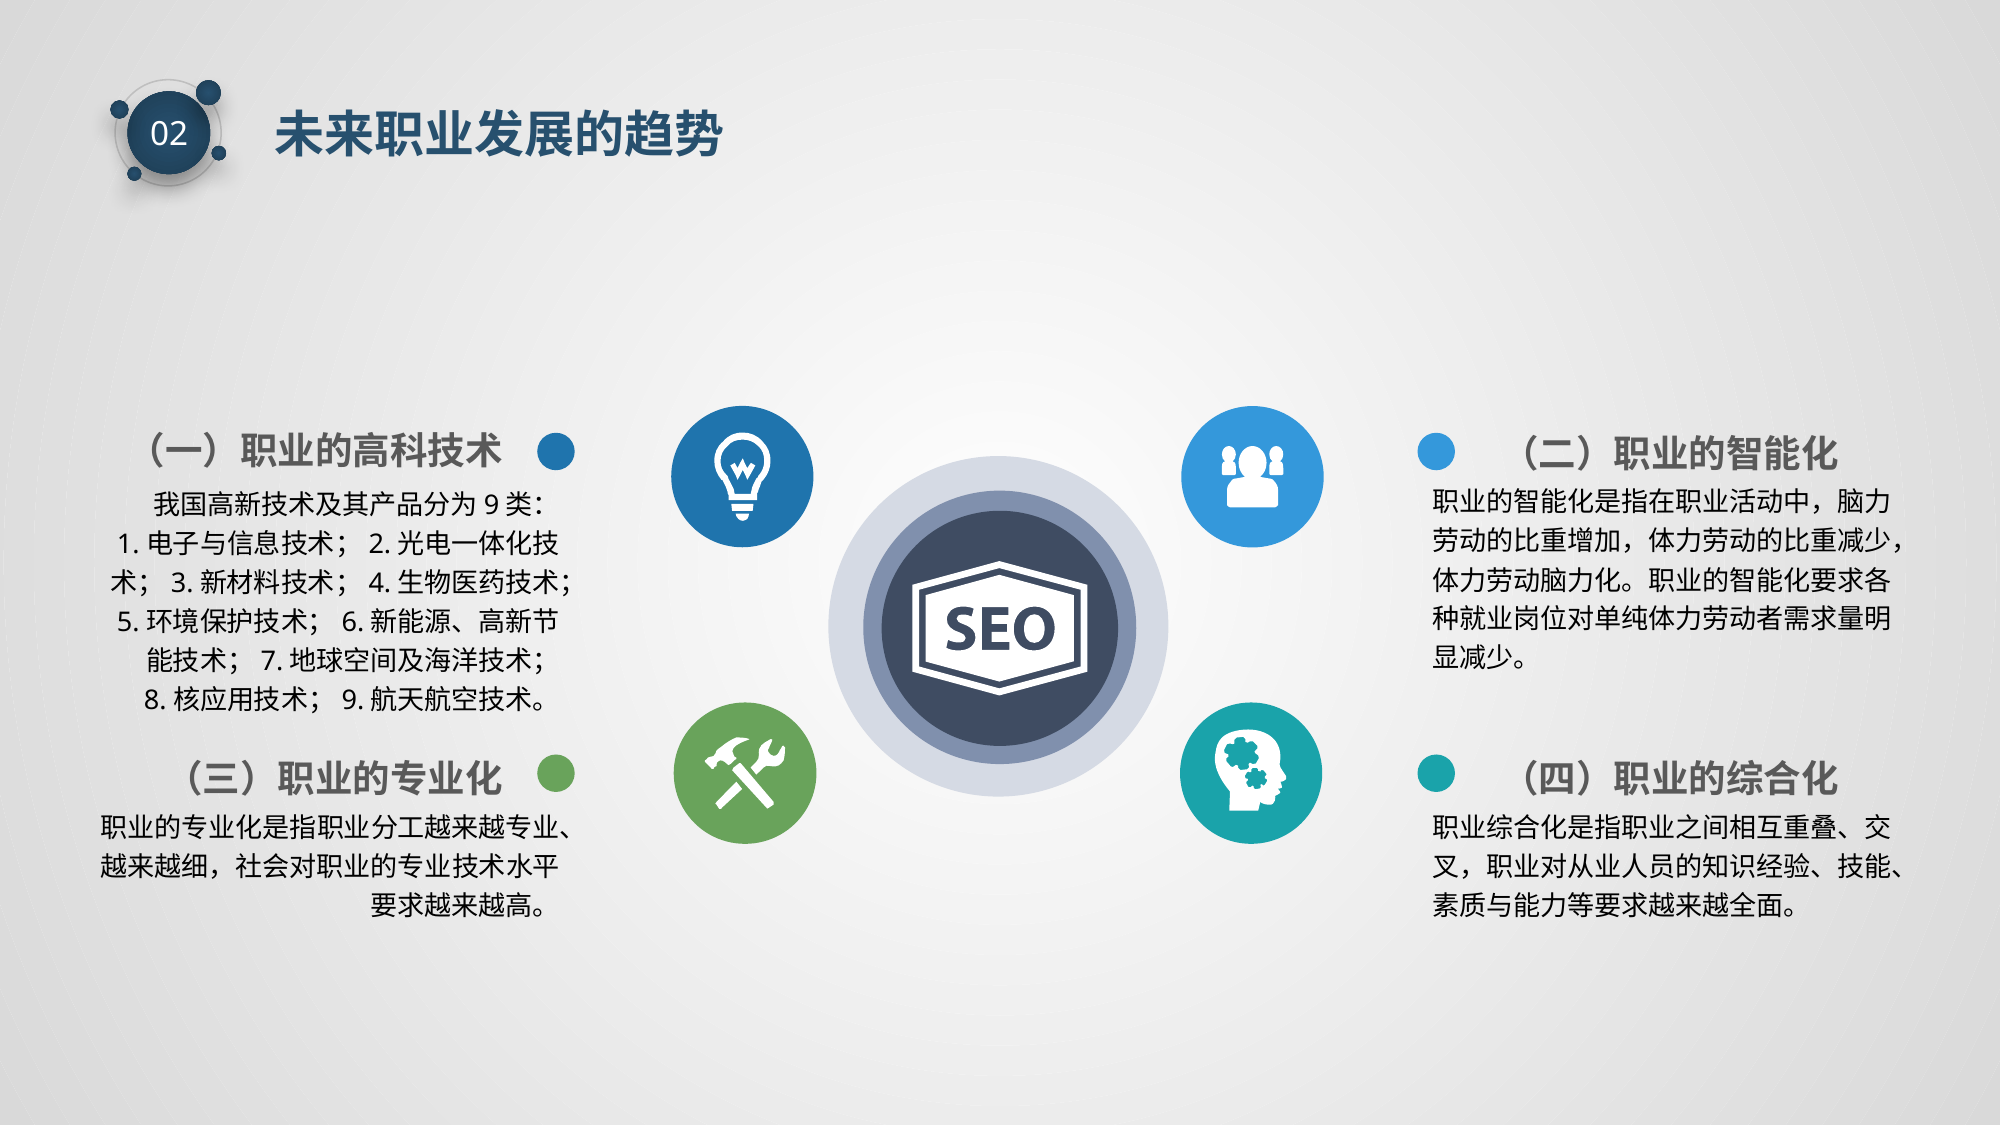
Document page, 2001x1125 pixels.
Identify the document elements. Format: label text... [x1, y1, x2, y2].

text_box 未来职业发展的趋势 [259, 95, 740, 170]
text_box （二）职业的智能化 [1486, 405, 1921, 475]
text_box [704, 737, 750, 770]
text_box 职业的专业化是指职业分工越来越专业、越来越细，社会对职业的专业技术水平要求越来越高。 [80, 803, 575, 1015]
text_box [863, 490, 1137, 765]
text_box [671, 405, 814, 548]
text_box [731, 503, 754, 511]
text_box [1024, 614, 1045, 643]
text_box [537, 754, 575, 792]
text_box [673, 702, 817, 844]
text_box [537, 432, 575, 471]
text_box [714, 432, 771, 501]
text_box [735, 513, 750, 521]
text_box 职业综合化是指职业之间相互重叠、交叉，职业对从业人员的知识经验、技能、素质与能力等要求越来越全面。 [1417, 803, 1921, 1029]
text_box [715, 781, 743, 809]
text_box （四）职业的综合化 [1486, 730, 1921, 801]
text_box [1227, 446, 1279, 508]
text_box [1417, 754, 1456, 792]
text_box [110, 79, 226, 186]
text_box [912, 561, 1088, 696]
text_box 职业的智能化是指在职业活动中，脑力劳动的比重增加，体力劳动的比重减少，体力劳动脑力化。职业的智能化要求各种就业岗位对单纯体力劳动者需求量明显减少。 [1417, 478, 1921, 704]
text_box [732, 763, 774, 809]
text_box [881, 510, 1119, 746]
text_box [1221, 446, 1236, 476]
text_box [828, 456, 1169, 797]
text_box [750, 739, 786, 775]
text_box [1214, 729, 1287, 811]
text_box [925, 574, 1074, 682]
text_box [1181, 406, 1324, 548]
text_box [1417, 432, 1456, 471]
text_box （三）职业的专业化 [80, 730, 518, 801]
text_box 我国高新技术及其产品分为9类： 1.电子与信息技术；2.光电一体化技术；3.新材料技术；4.生物医药技术； 5.环境保护技术；6.新能源、高新节能技术；7.地球空间及海洋技术； 8.核应用技术；9.航天航空技术。 [80, 480, 575, 706]
text_box [1180, 702, 1323, 844]
text_box （一）职业的高科技术 [80, 402, 518, 473]
text_box [1269, 446, 1284, 476]
